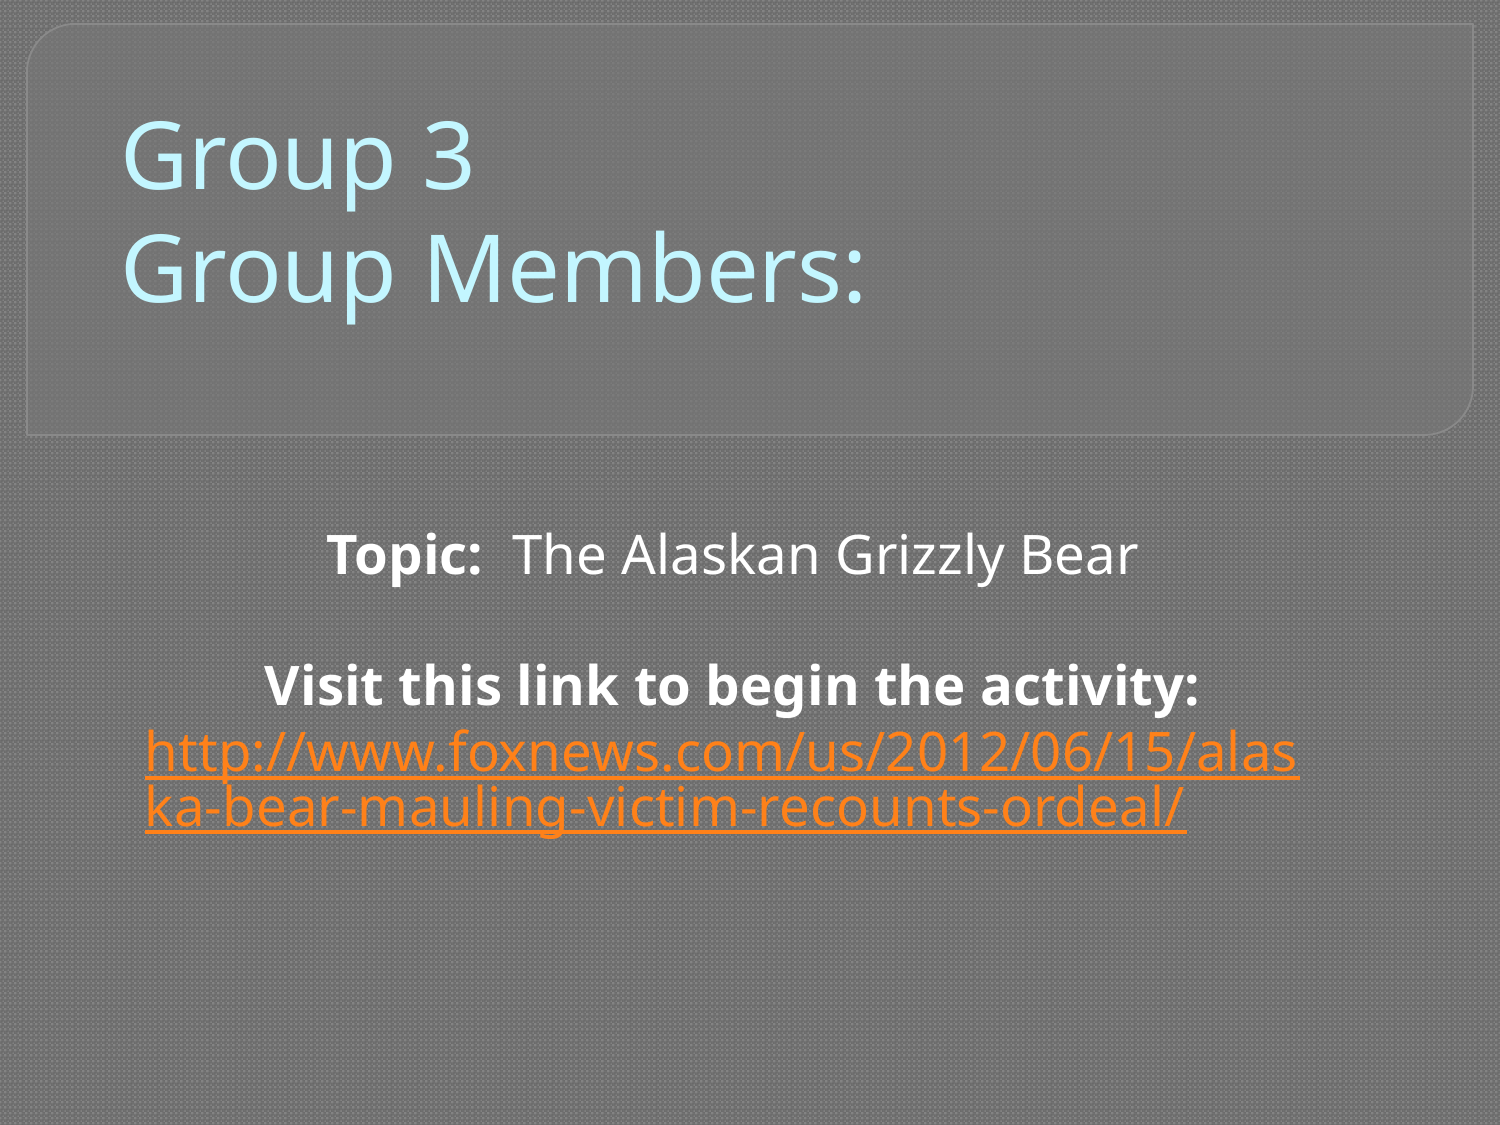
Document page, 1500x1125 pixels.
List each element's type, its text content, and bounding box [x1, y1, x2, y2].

subtitle Topic: The Alaskan Grizzly Bear Visit this link to begin the activity: http://www.foxnews.com/us/2012/06/15/alaska-bear-mauling-victim-recounts-ordeal/ [137, 512, 1363, 800]
title Group 3 Group Members: [112, 87, 1388, 329]
